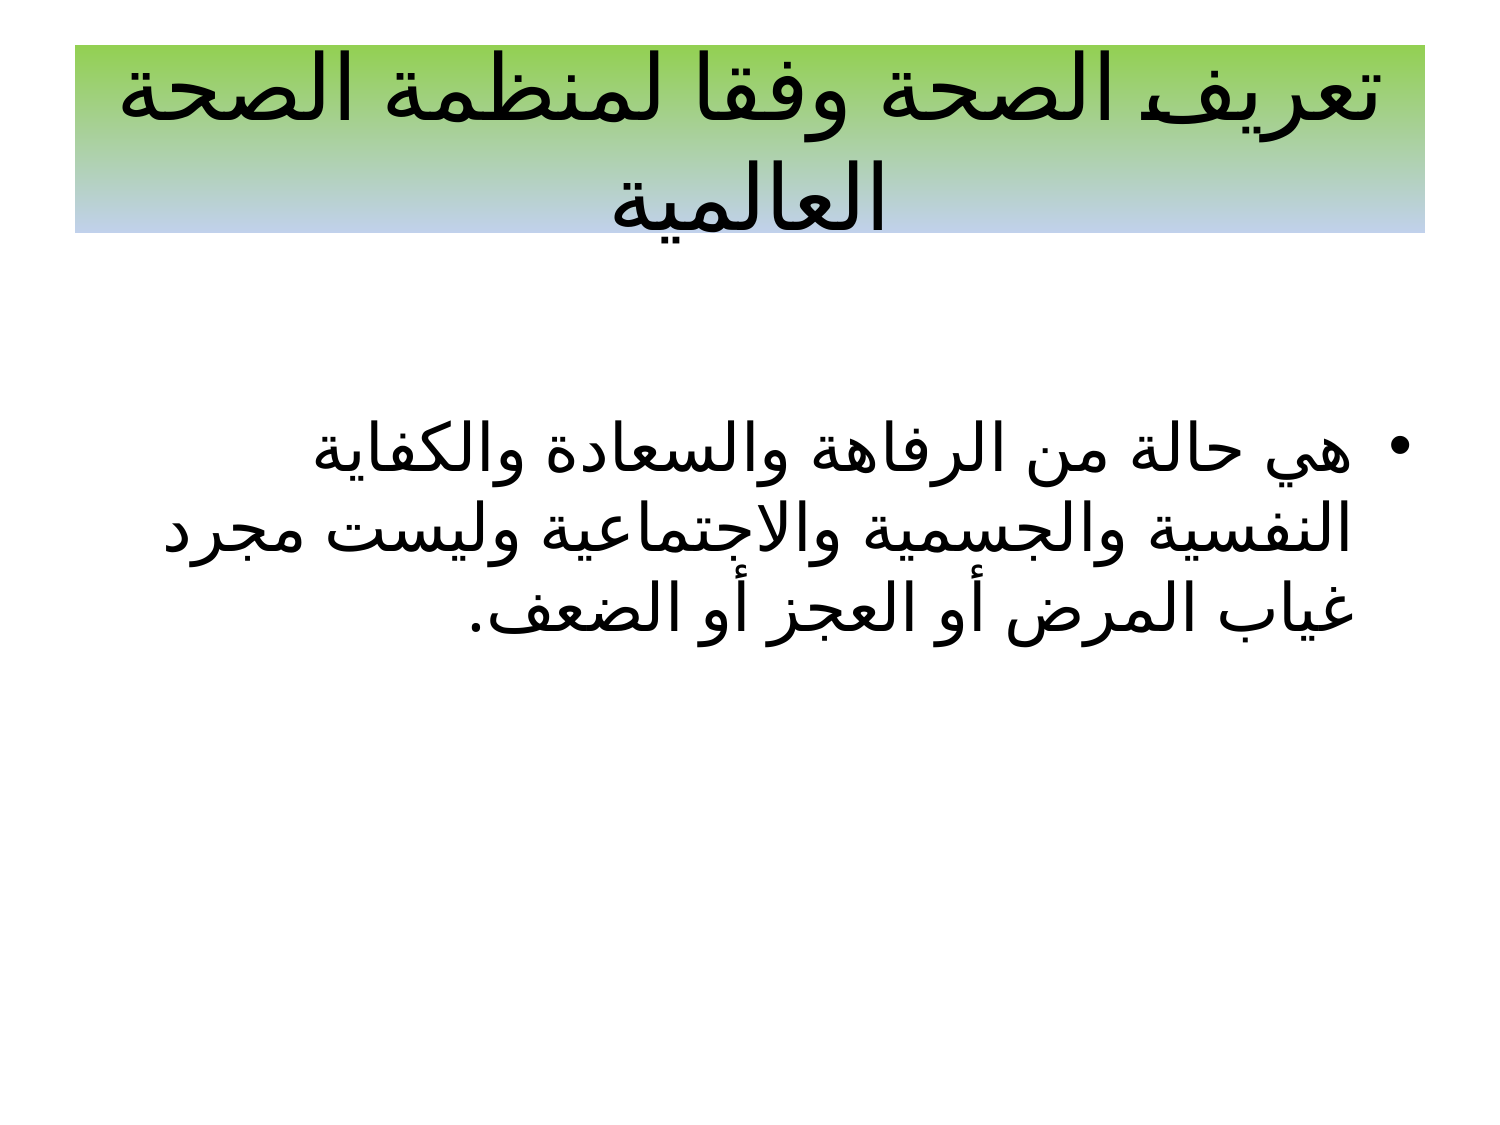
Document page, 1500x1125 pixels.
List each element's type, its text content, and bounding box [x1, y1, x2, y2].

list هي حالة من الرفاهة والسعادة والكفاية النفسية والجسمية والاجتماعية وليست مجرد غياب المرض أو العجز أو الضعف. [76, 397, 1427, 657]
title تعريف الصحة وفقا لمنظمة الصحة العالمية [75, 45, 1425, 233]
